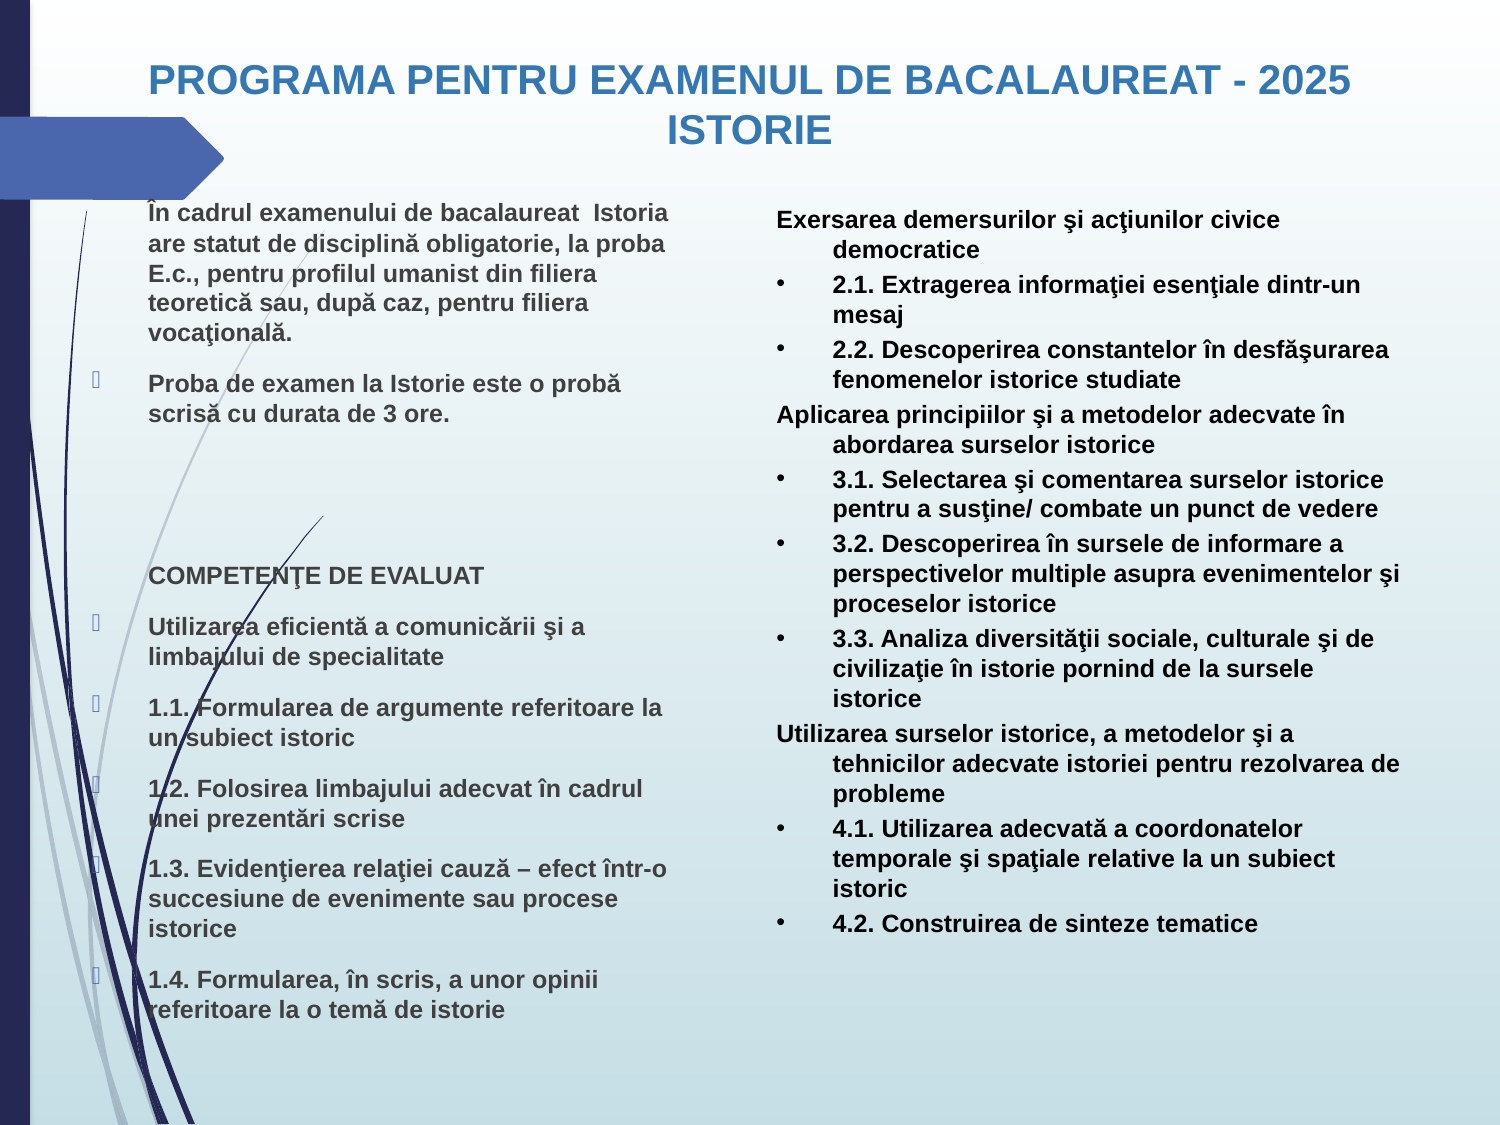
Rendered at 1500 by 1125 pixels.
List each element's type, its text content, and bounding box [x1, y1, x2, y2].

list În cadrul examenului de bacalaureat Istoria are statut de disciplină obligatorie, la proba E.c., pentru profilul umanist din filiera teoretică sau, după caz, pentru filiera vocaţională. Proba de examen la Istorie este o probă scrisă cu durata de 3 ore. COMPETENŢE DE EVALUAT Utilizarea eficientă a comunicării şi a limbajului de specialitate 1.1. Formularea de argumente referitoare la un subiect istoric 1.2. Folosirea limbajului adecvat în cadrul unei prezentări scrise 1.3. Evidenţierea relaţiei cauză – efect într-o succesiune de evenimente sau procese istorice 1.4. Formularea, în scris, a unor opinii referitoare la o temă de istorie [76, 184, 691, 1024]
title PROGRAMA PENTRU EXAMENUL DE BACALAUREAT - 2025 ISTORIE [75, 45, 1425, 185]
text_box Exersarea demersurilor şi acţiunilor civice democratice 2.1. Extragerea informaţiei esenţiale dintr-un mesaj 2.2. Descoperirea constantelor în desfăşurarea fenomenelor istorice studiate Aplicarea principiilor şi a metodelor adecvate în abordarea surselor istorice 3.1. Selectarea şi comentarea surselor istorice pentru a susţine/ combate un punct de vedere 3.2. Descoperirea în sursele de informare a perspectivelor multiple asupra evenimentelor şi proceselor istorice 3.3. Analiza diversităţii sociale, culturale şi de civilizaţie în istorie pornind de la sursele istorice Utilizarea surselor istorice, a metodelor şi a tehnicilor adecvate istoriei pentru rezolvarea de probleme 4.1. Utilizarea adecvată a coordonatelor temporale şi spaţiale relative la un subiect istoric 4.2. Construirea de sinteze tematice [761, 196, 1425, 1035]
